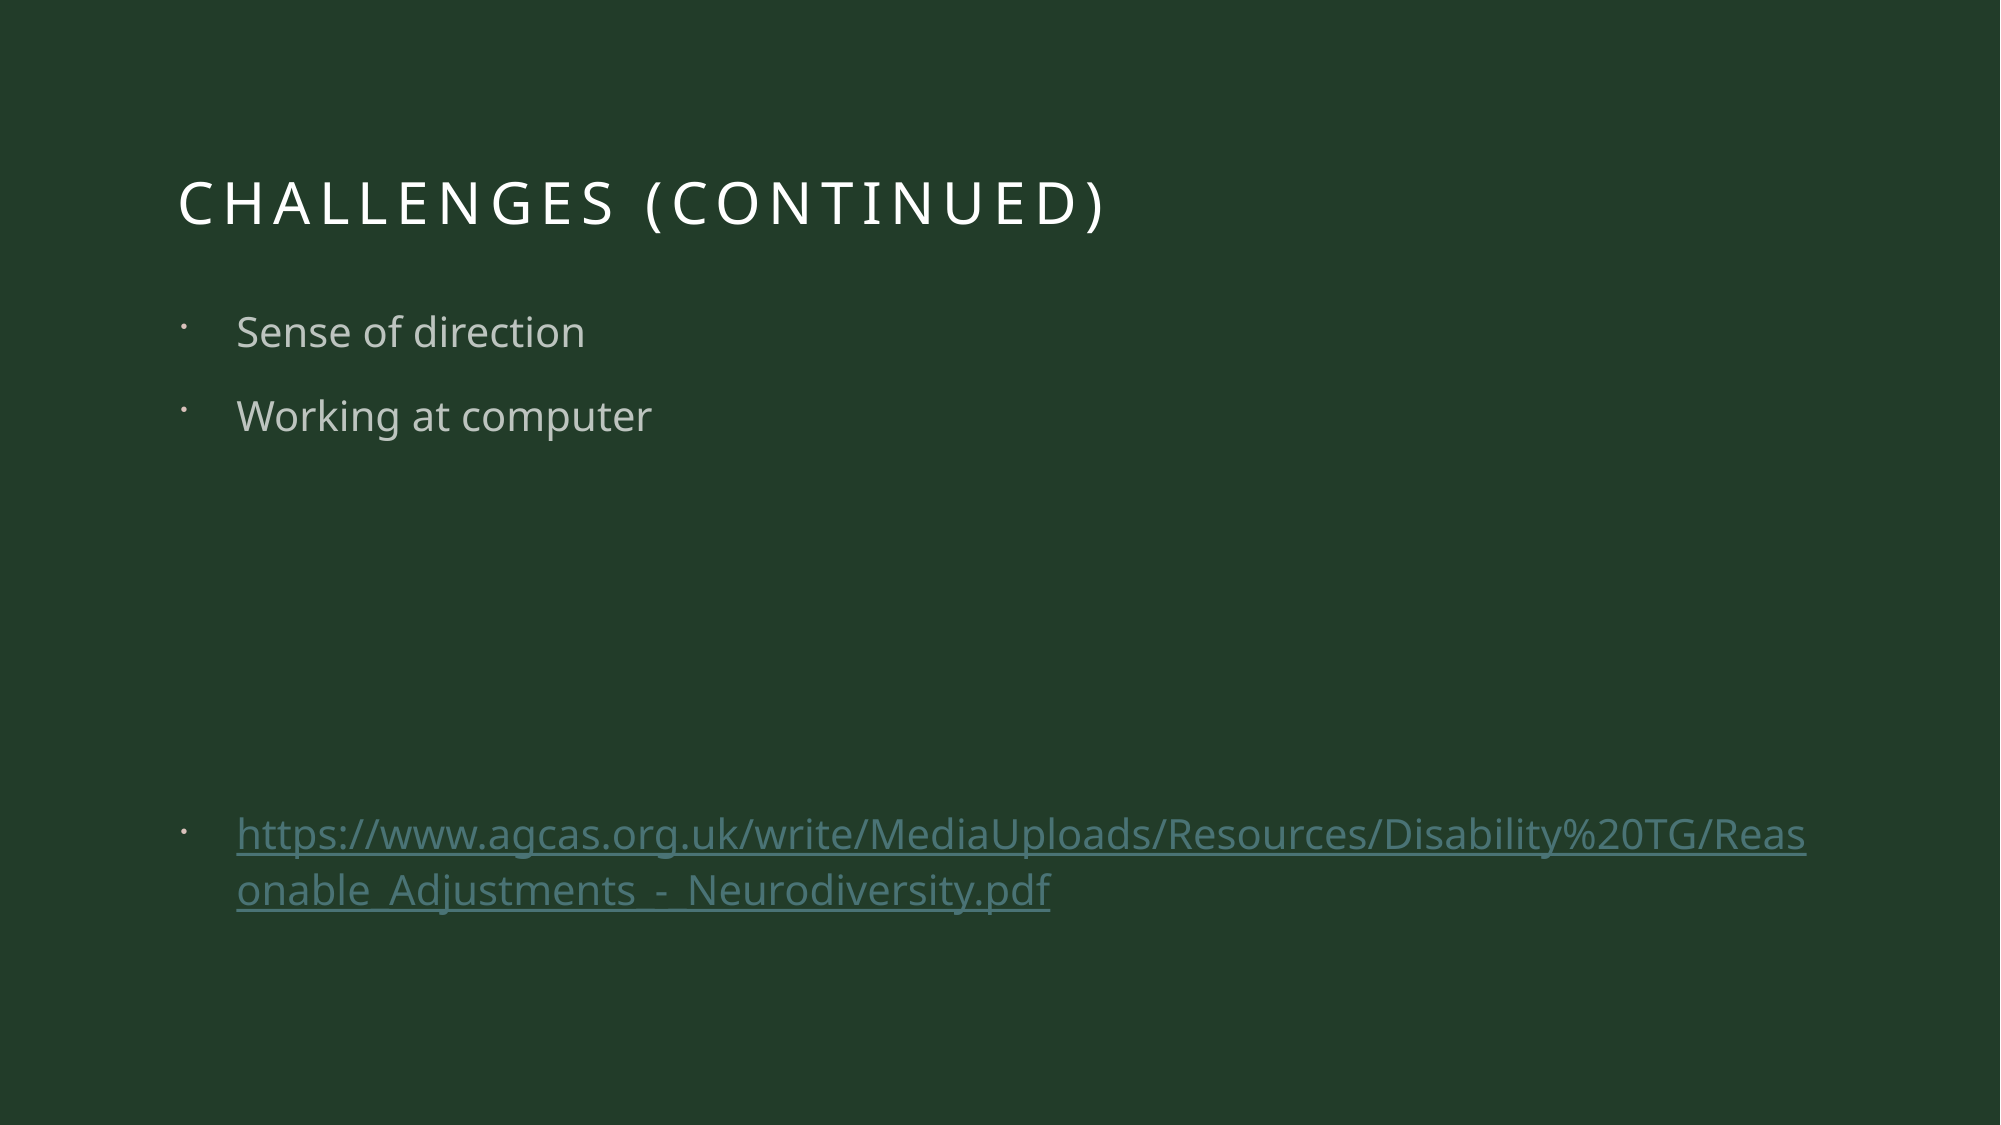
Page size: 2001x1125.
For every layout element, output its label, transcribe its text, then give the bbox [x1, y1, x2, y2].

title Challenges (continued) [177, 165, 1822, 274]
list Sense of direction Working at computer https://www.agcas.org.uk/write/MediaUploads/Resources/Disability%20TG/Reasonable_Adjustments_-_Neurodiversity.pdf [177, 293, 1822, 947]
